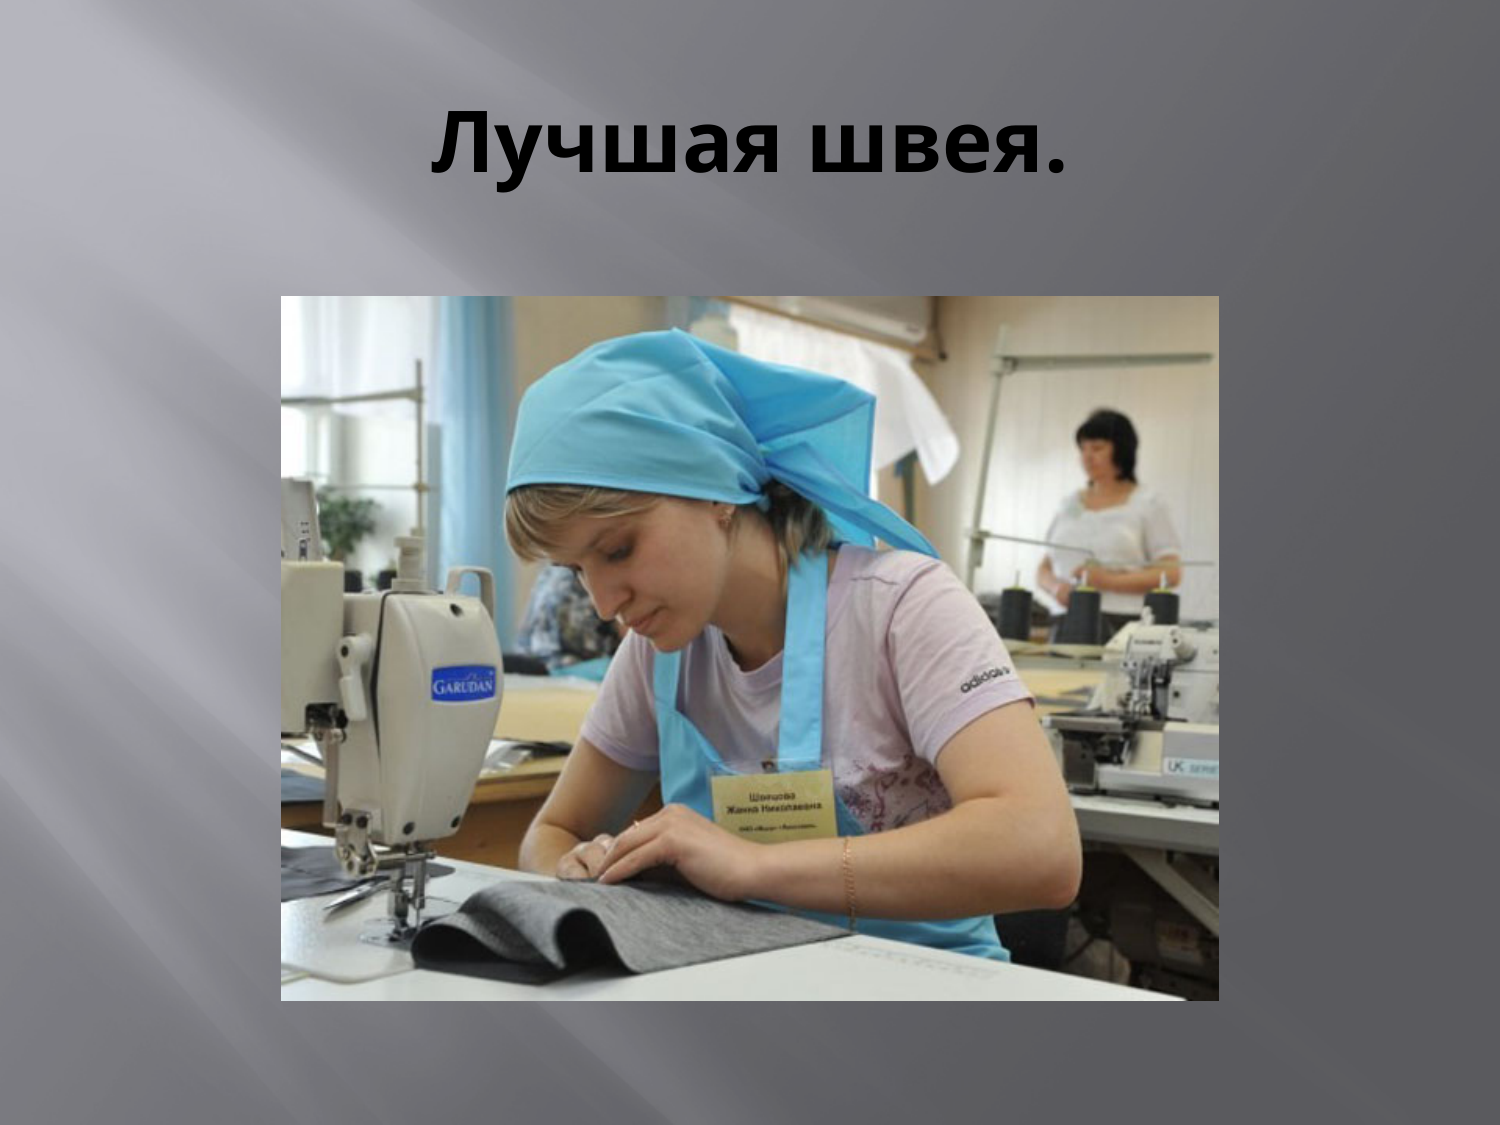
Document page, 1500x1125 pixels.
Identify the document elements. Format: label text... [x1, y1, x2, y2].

title Лучшая швея. [75, 45, 1425, 233]
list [281, 296, 1219, 1002]
